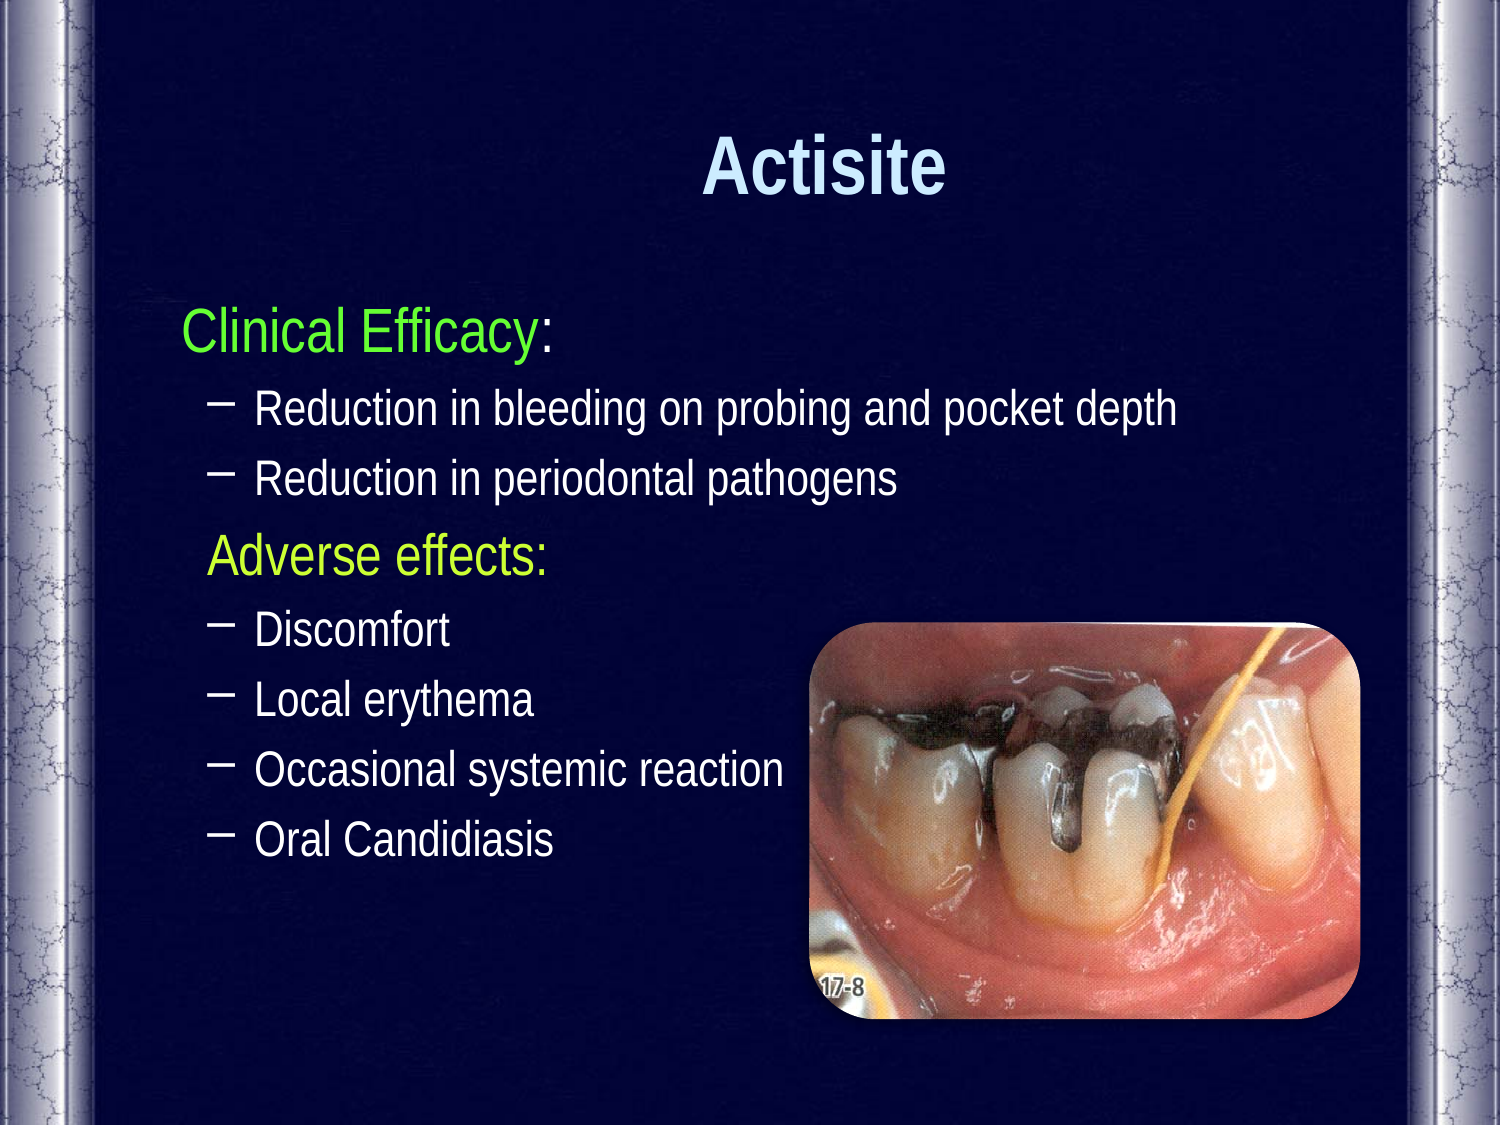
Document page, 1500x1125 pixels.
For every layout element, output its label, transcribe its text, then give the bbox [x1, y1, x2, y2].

picture [0, 0, 1500, 1125]
list Clinical Efficacy: Reduction in bleeding on probing and pocket depth Reduction in periodontal pathogens Adverse effects: Discomfort Local erythema Occasional systemic reaction Oral Candidiasis [116, 282, 1318, 1103]
title Actisite [515, 66, 1133, 255]
